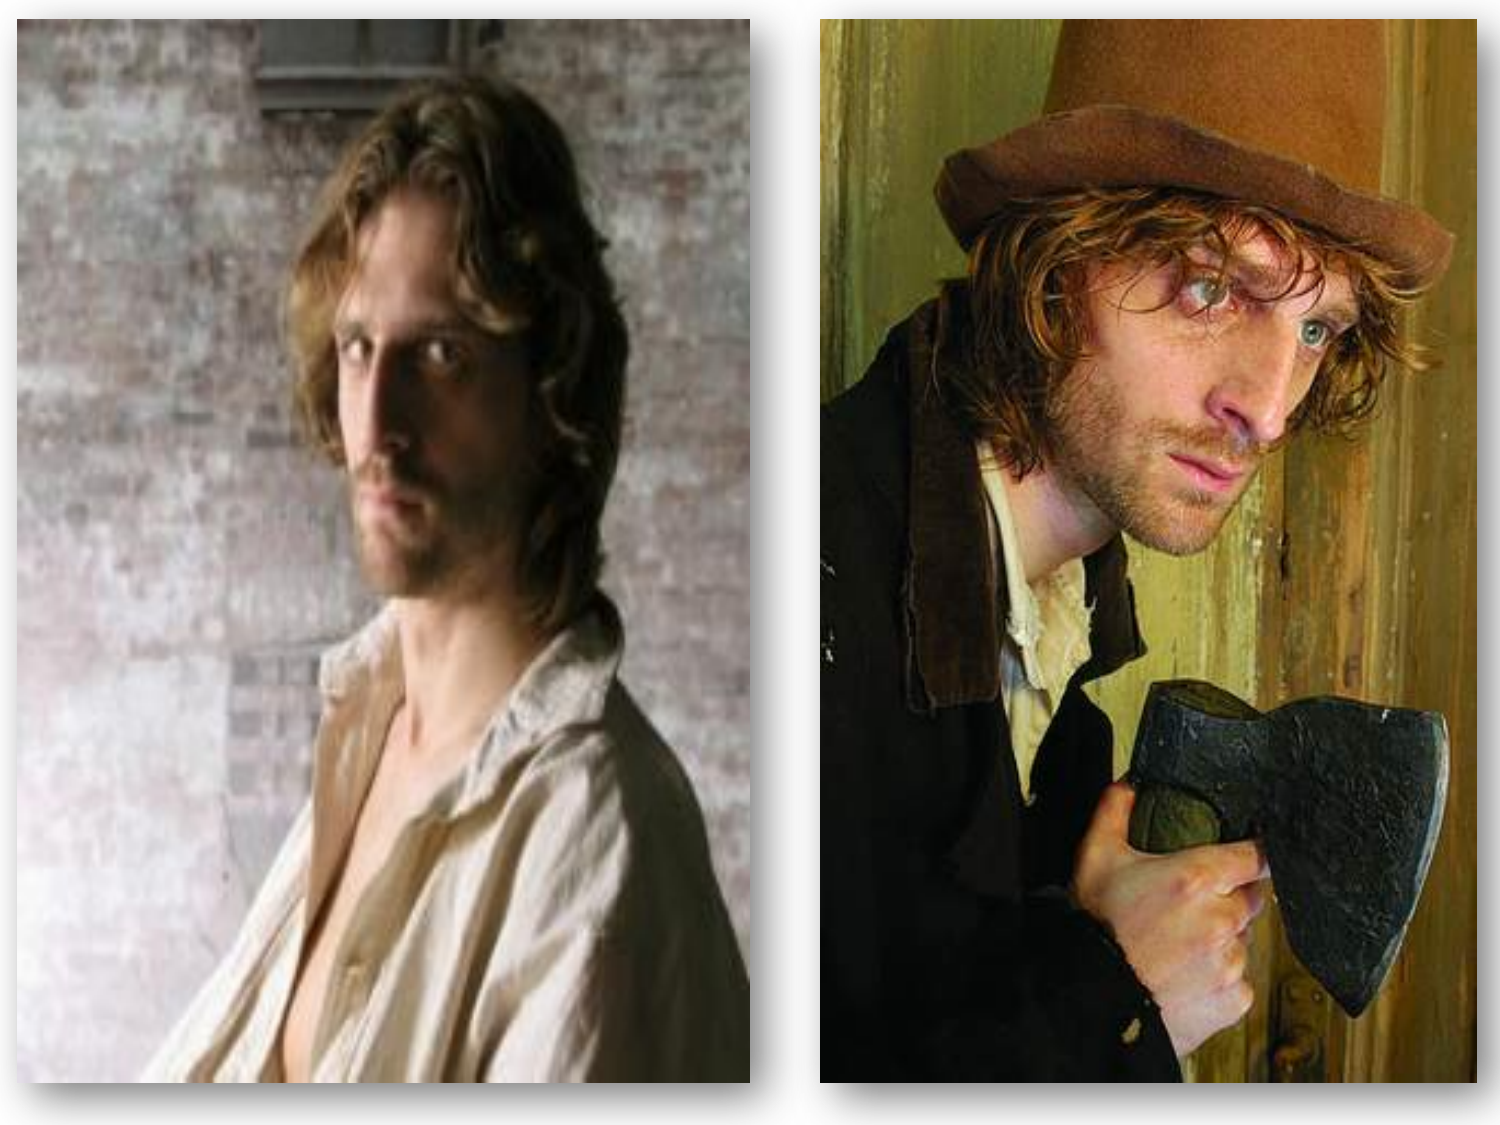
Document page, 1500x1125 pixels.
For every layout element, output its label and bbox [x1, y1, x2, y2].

picture [17, 18, 750, 1083]
picture [820, 18, 1477, 1083]
